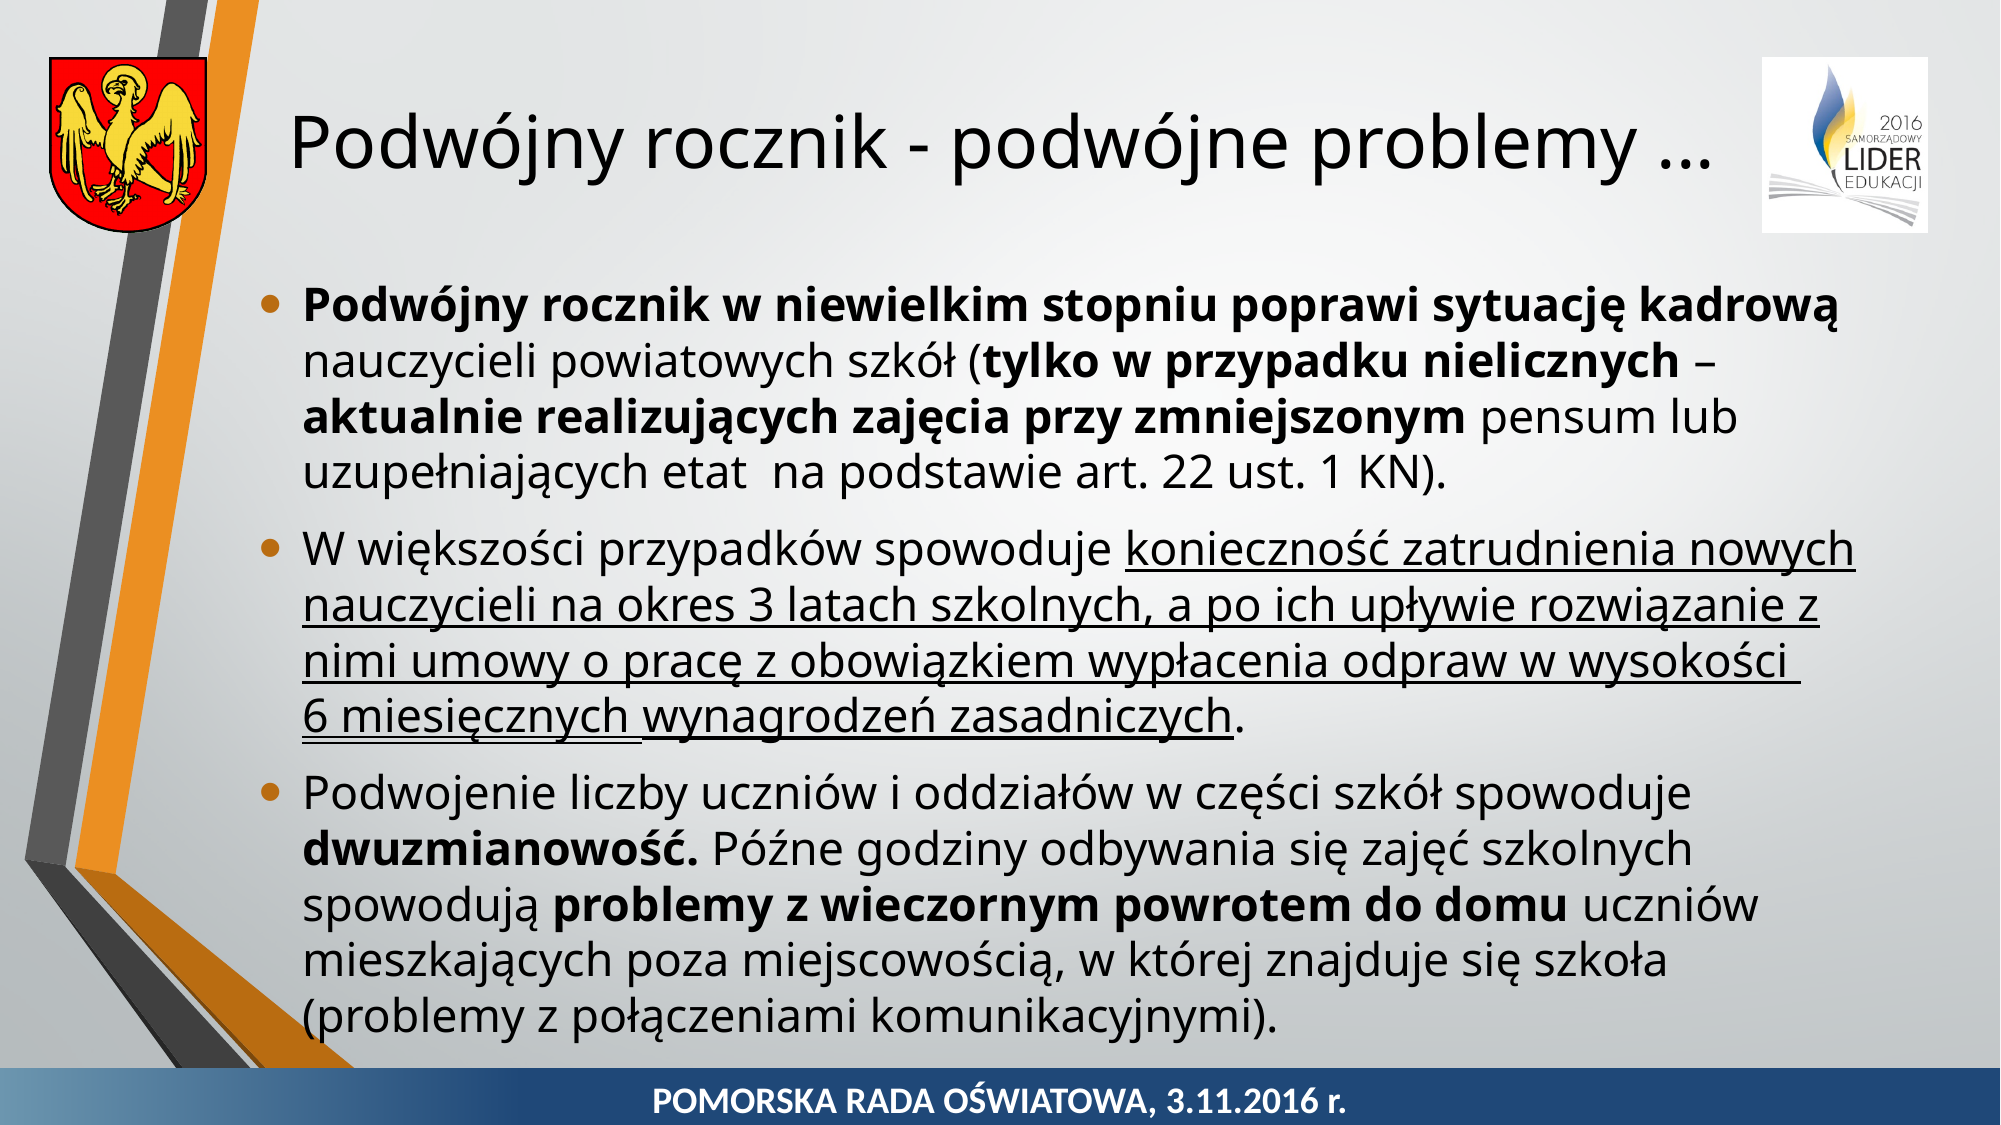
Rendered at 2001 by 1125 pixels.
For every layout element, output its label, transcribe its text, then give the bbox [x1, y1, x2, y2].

title Podwójny rocznik - podwójne problemy ... [181, 24, 1825, 255]
picture [1761, 57, 1928, 233]
list Podwójny rocznik w niewielkim stopniu poprawi sytuację kadrową nauczycieli powiatowych szkół (tylko w przypadku nielicznych – aktualnie realizujących zajęcia przy zmniejszonym pensum lub uzupełniających etat na podstawie art. 22 ust. 1 KN). W większości przypadków spowoduje konieczność zatrudnienia nowych nauczycieli na okres 3 latach szkolnych, a po ich upływie rozwiązanie z nimi umowy o pracę z obowiązkiem wypłacenia odpraw w wysokości 6 miesięcznych wynagrodzeń zasadniczych. Podwojenie liczby uczniów i oddziałów w części szkół spowoduje dwuzmianowość. Późne godziny odbywania się zajęć szkolnych spowodują problemy z wieczornym powrotem do domu uczniów mieszkających poza miejscowością, w której znajduje się szkoła (problemy z połączeniami komunikacyjnymi).​ [243, 262, 1887, 1055]
text_box POMORSKA RADA OŚWIATOWA, 3.11.2016 r. [0, 1068, 2000, 1125]
picture [49, 57, 207, 234]
